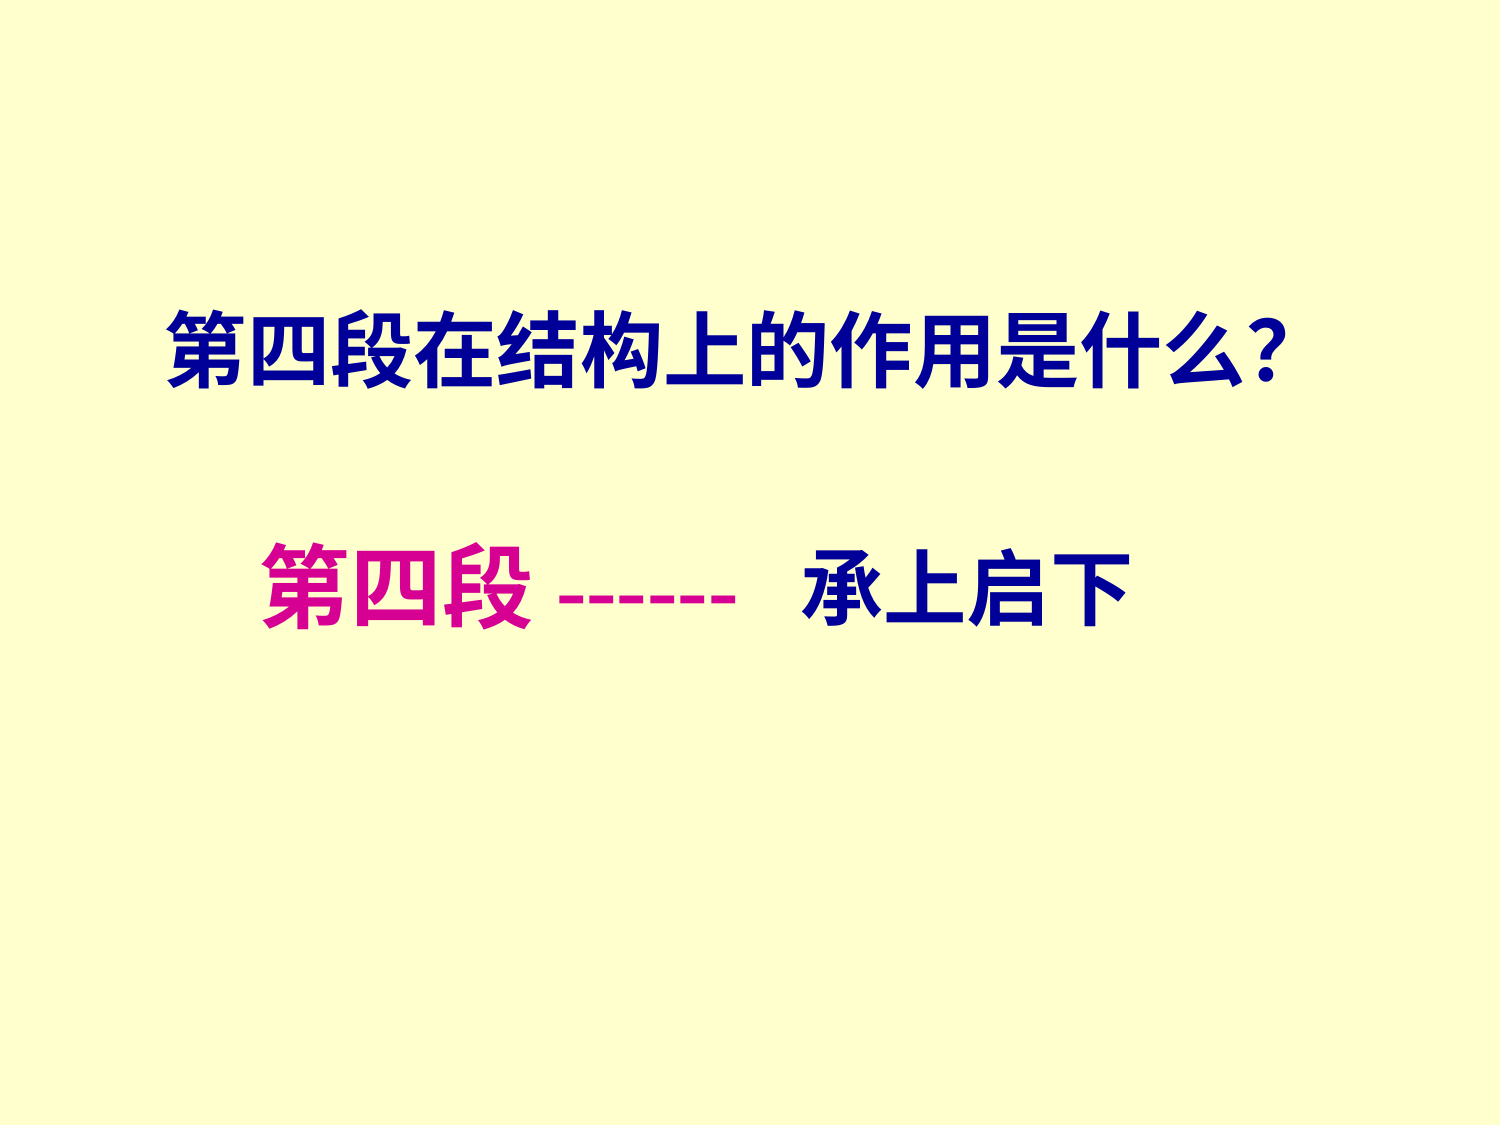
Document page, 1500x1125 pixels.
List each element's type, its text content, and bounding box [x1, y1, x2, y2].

text_box 第四段在结构上的作用是什么？ [149, 290, 1343, 406]
text_box 承上启下 [785, 528, 1252, 644]
text_box 第四段------ [244, 522, 754, 648]
